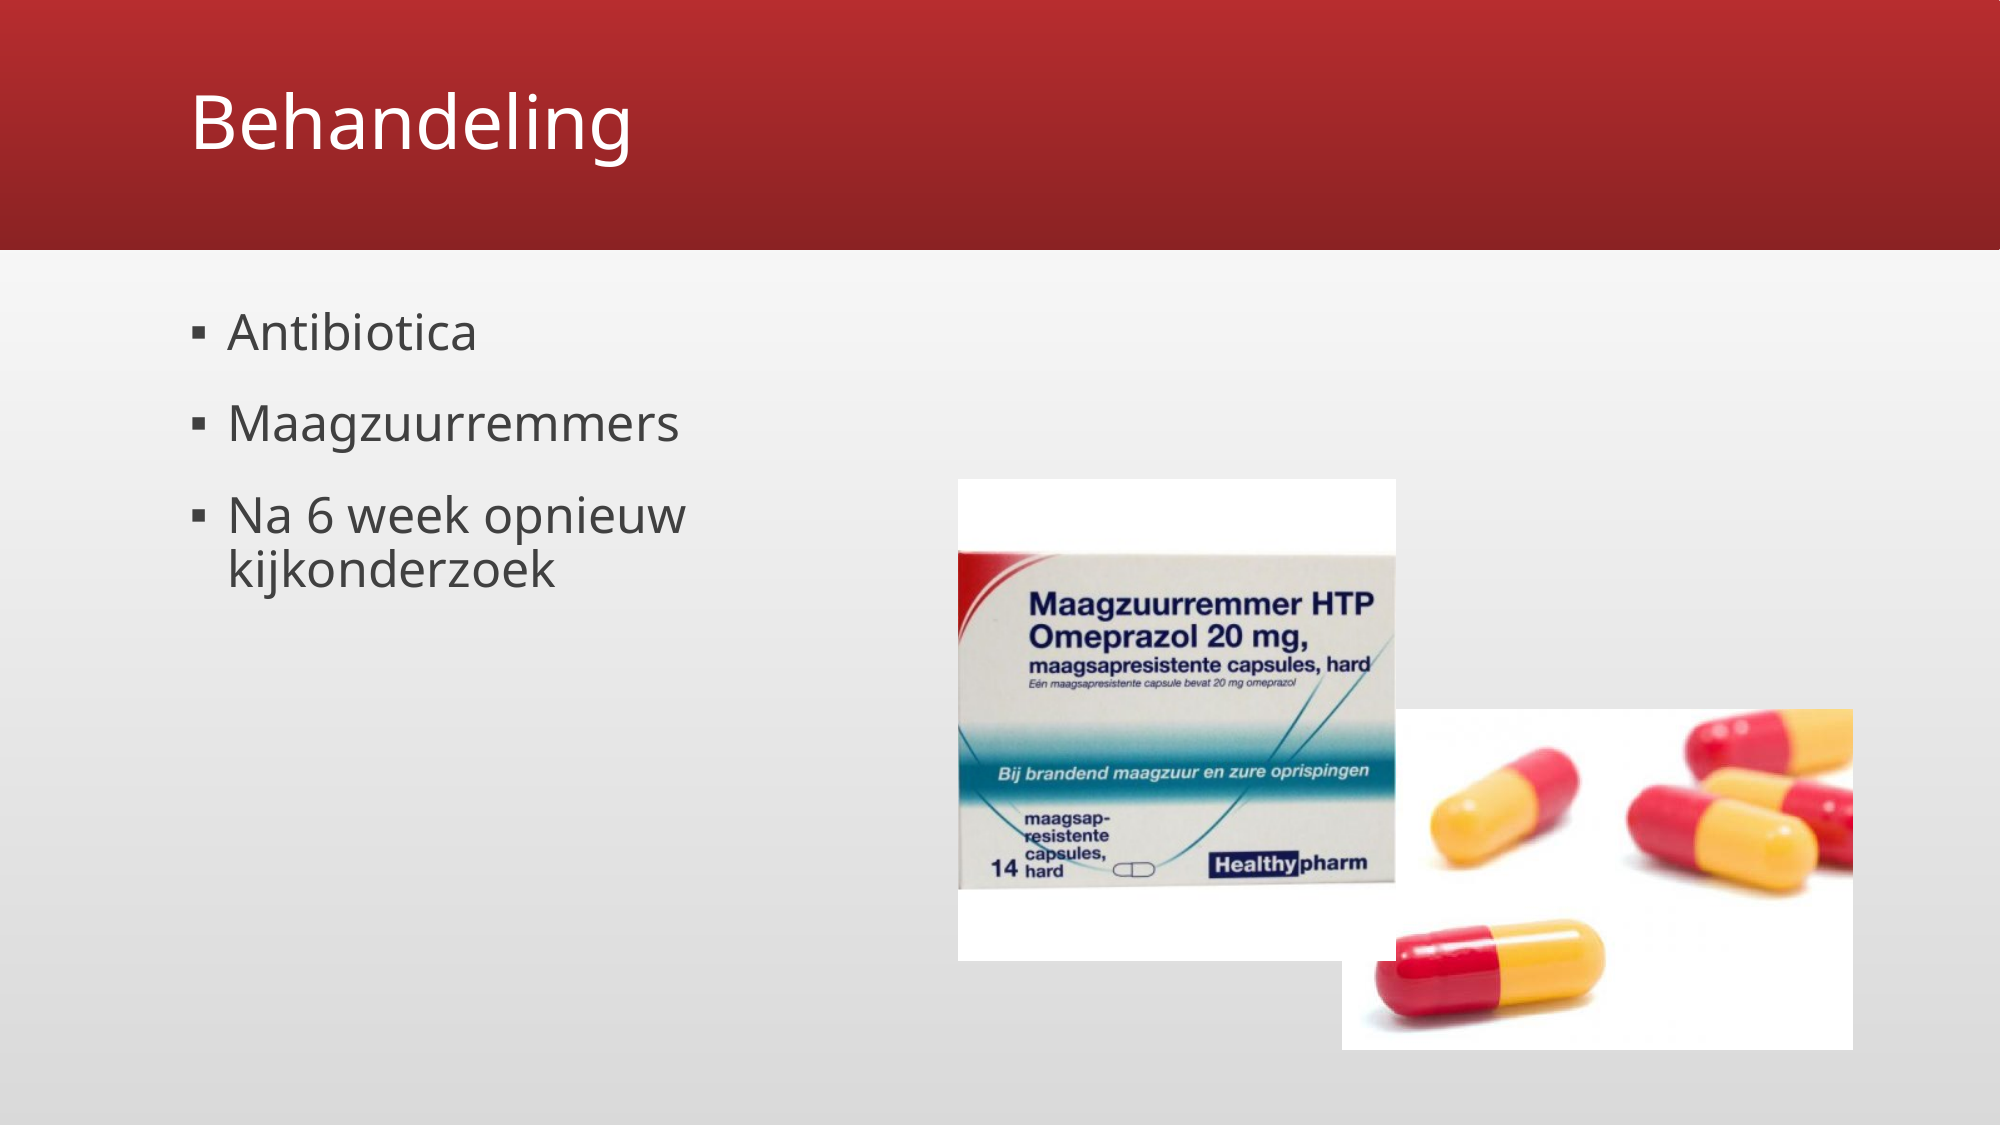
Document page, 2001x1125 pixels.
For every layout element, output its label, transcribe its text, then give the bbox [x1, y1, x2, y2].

list Antibiotica Maagzuurremmers Na 6 week opnieuw kijkonderzoek [174, 299, 963, 1050]
title Behandeling [174, 16, 1825, 234]
picture [958, 479, 1853, 1050]
